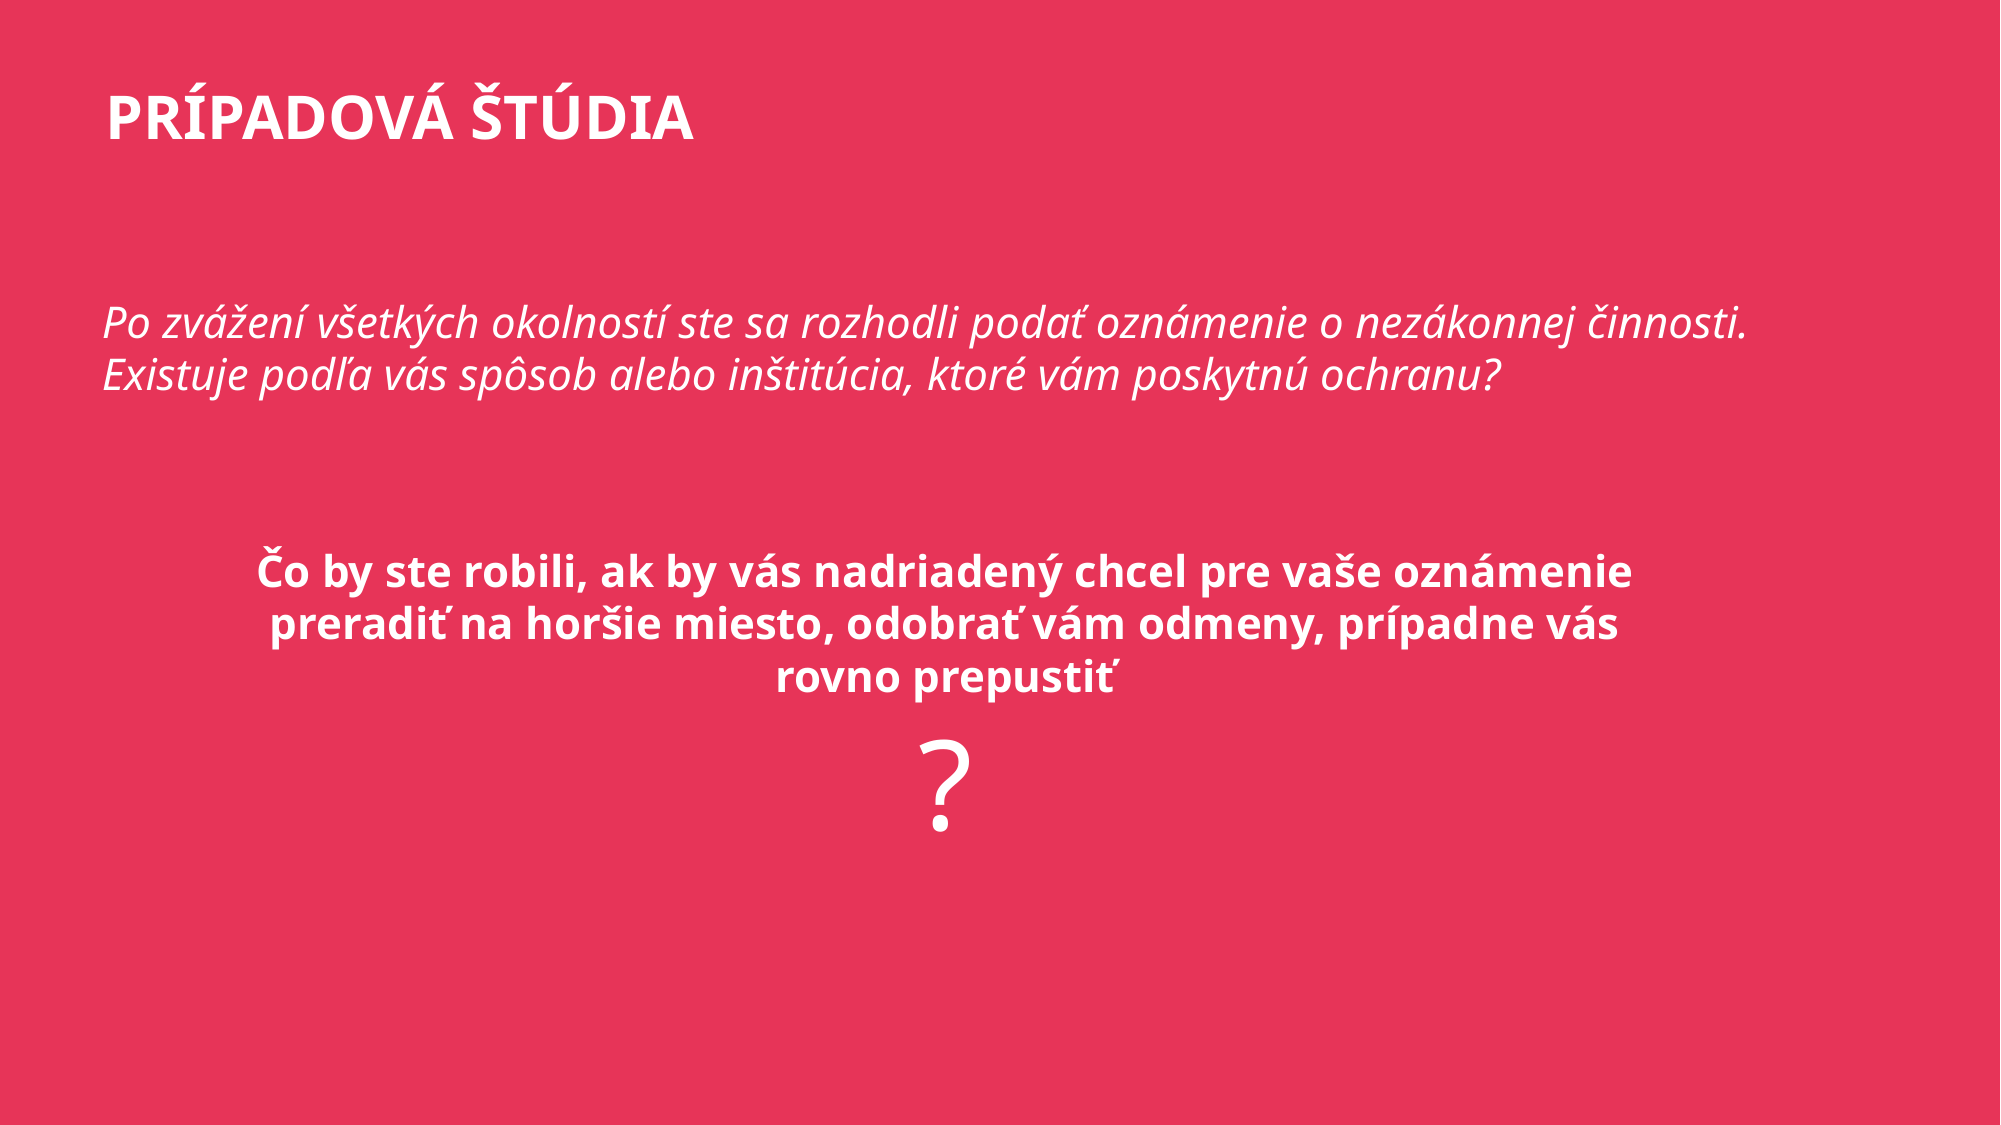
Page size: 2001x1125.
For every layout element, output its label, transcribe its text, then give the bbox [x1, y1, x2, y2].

text_box PRÍPADOVÁ ŠTÚDIA [90, 46, 1057, 195]
text_box Čo by ste robili, ak by vás nadriadený chcel pre vaše oznámenie preradiť na horšie miesto, odobrať vám odmeny, prípadne vás rovno prepustiť [203, 536, 1687, 761]
text_box ? [903, 716, 1002, 863]
text_box Po zvážení všetkých okolností ste sa rozhodli podať oznámenie o nezákonnej činnosti. Existuje podľa vás spôsob alebo inštitúcia, ktoré vám poskytnú ochranu? [87, 287, 1836, 407]
